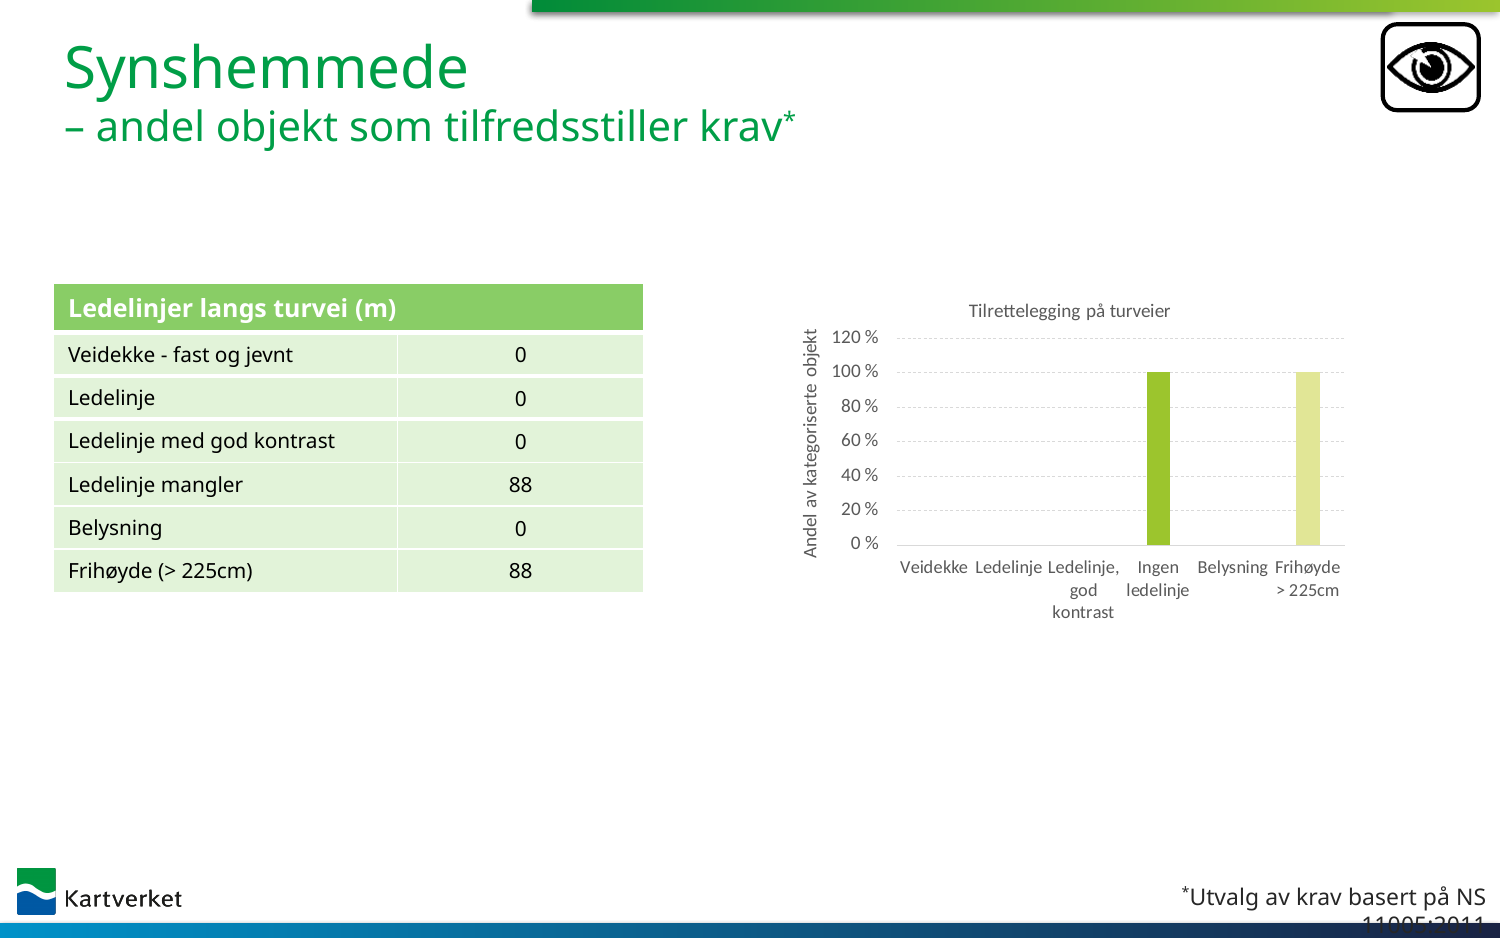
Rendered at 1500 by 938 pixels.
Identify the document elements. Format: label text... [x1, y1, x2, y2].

table_cell Ledelinje [54, 378, 397, 417]
text_box *Utvalg av krav basert på NS 11005:2011 [1068, 873, 1500, 938]
table_cell 88 [398, 463, 643, 505]
table_cell Frihøyde (> 225cm) [54, 550, 397, 592]
table_cell 0 [398, 378, 643, 417]
text_box Synshemmede – andel objekt som tilfredsstiller krav* [49, 24, 1431, 158]
table_cell Veidekke - fast og jevnt [54, 335, 397, 374]
table_cell 0 [398, 421, 643, 462]
picture [791, 291, 1348, 630]
table_cell 0 [398, 335, 643, 374]
table_cell 0 [398, 507, 643, 548]
table_cell Belysning [54, 507, 397, 548]
table_cell Ledelinje mangler [54, 463, 397, 505]
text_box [1382, 24, 1480, 111]
table_cell 88 [398, 550, 643, 592]
table_cell Ledelinje med god kontrast [54, 421, 397, 462]
table_header Ledelinjer langs turvei (m) [54, 284, 643, 330]
